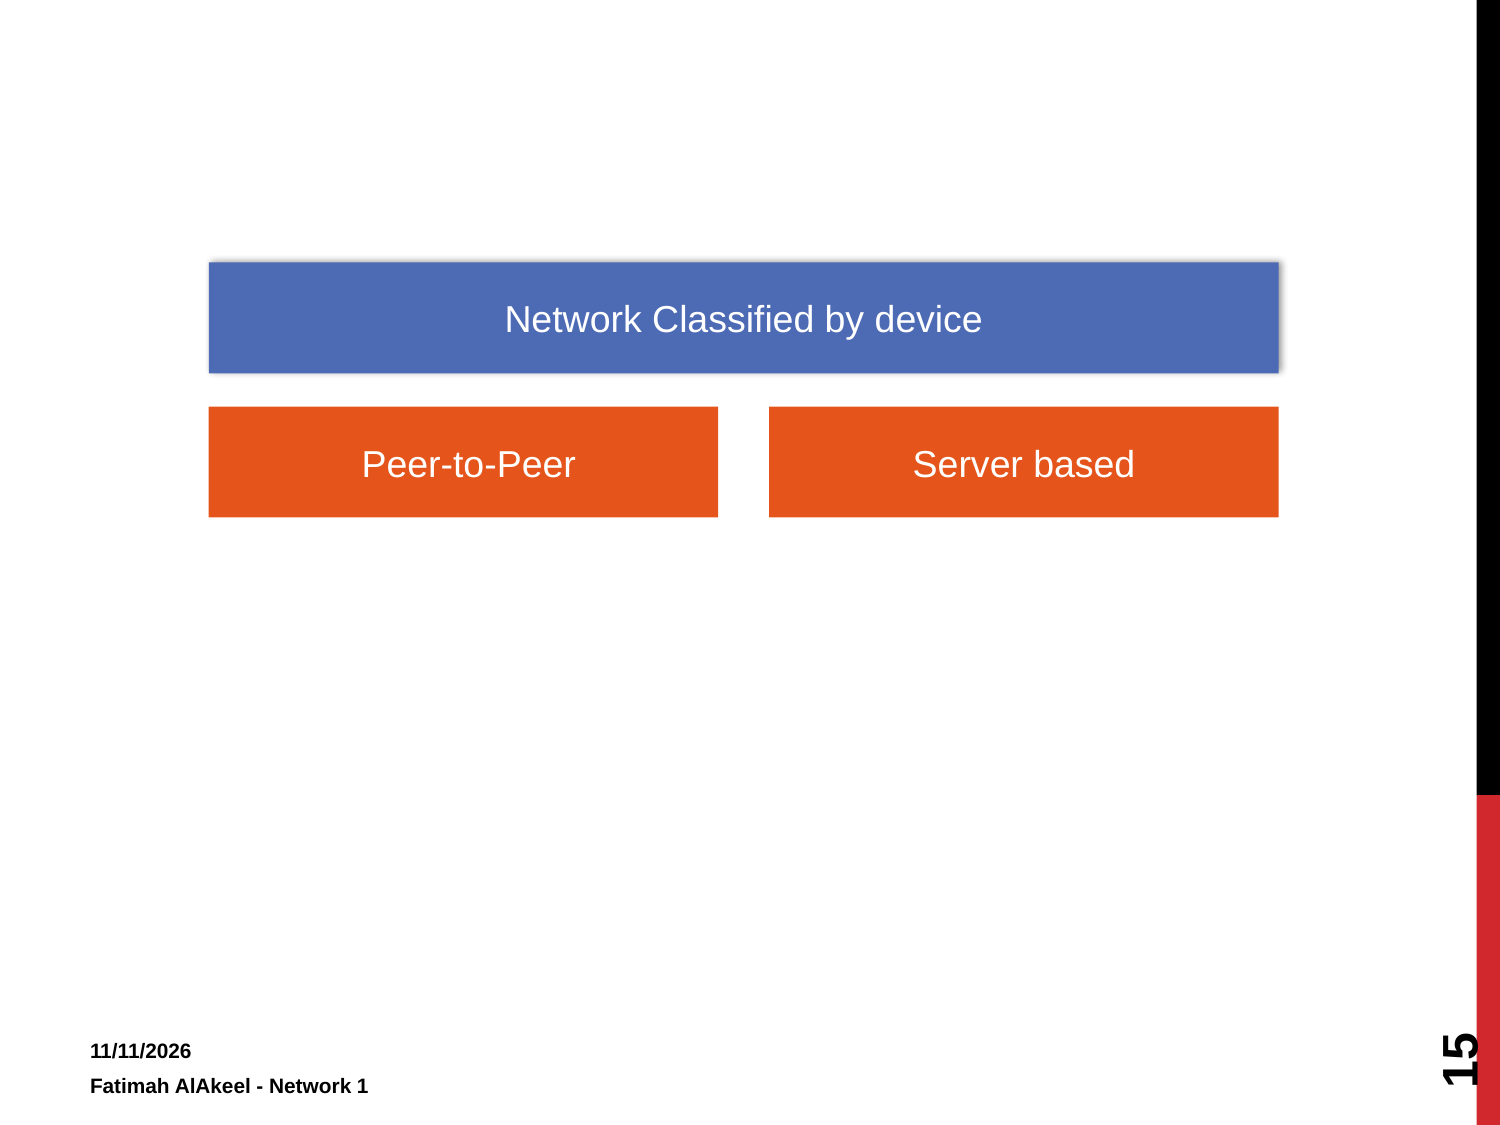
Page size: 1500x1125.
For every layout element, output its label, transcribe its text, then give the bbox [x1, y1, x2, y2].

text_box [74, 261, 1413, 951]
slide_number 15 [1427, 887, 1488, 1104]
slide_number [75, 1012, 638, 1063]
footer Fatimah AlAkeel - Network 1 [75, 1065, 638, 1112]
